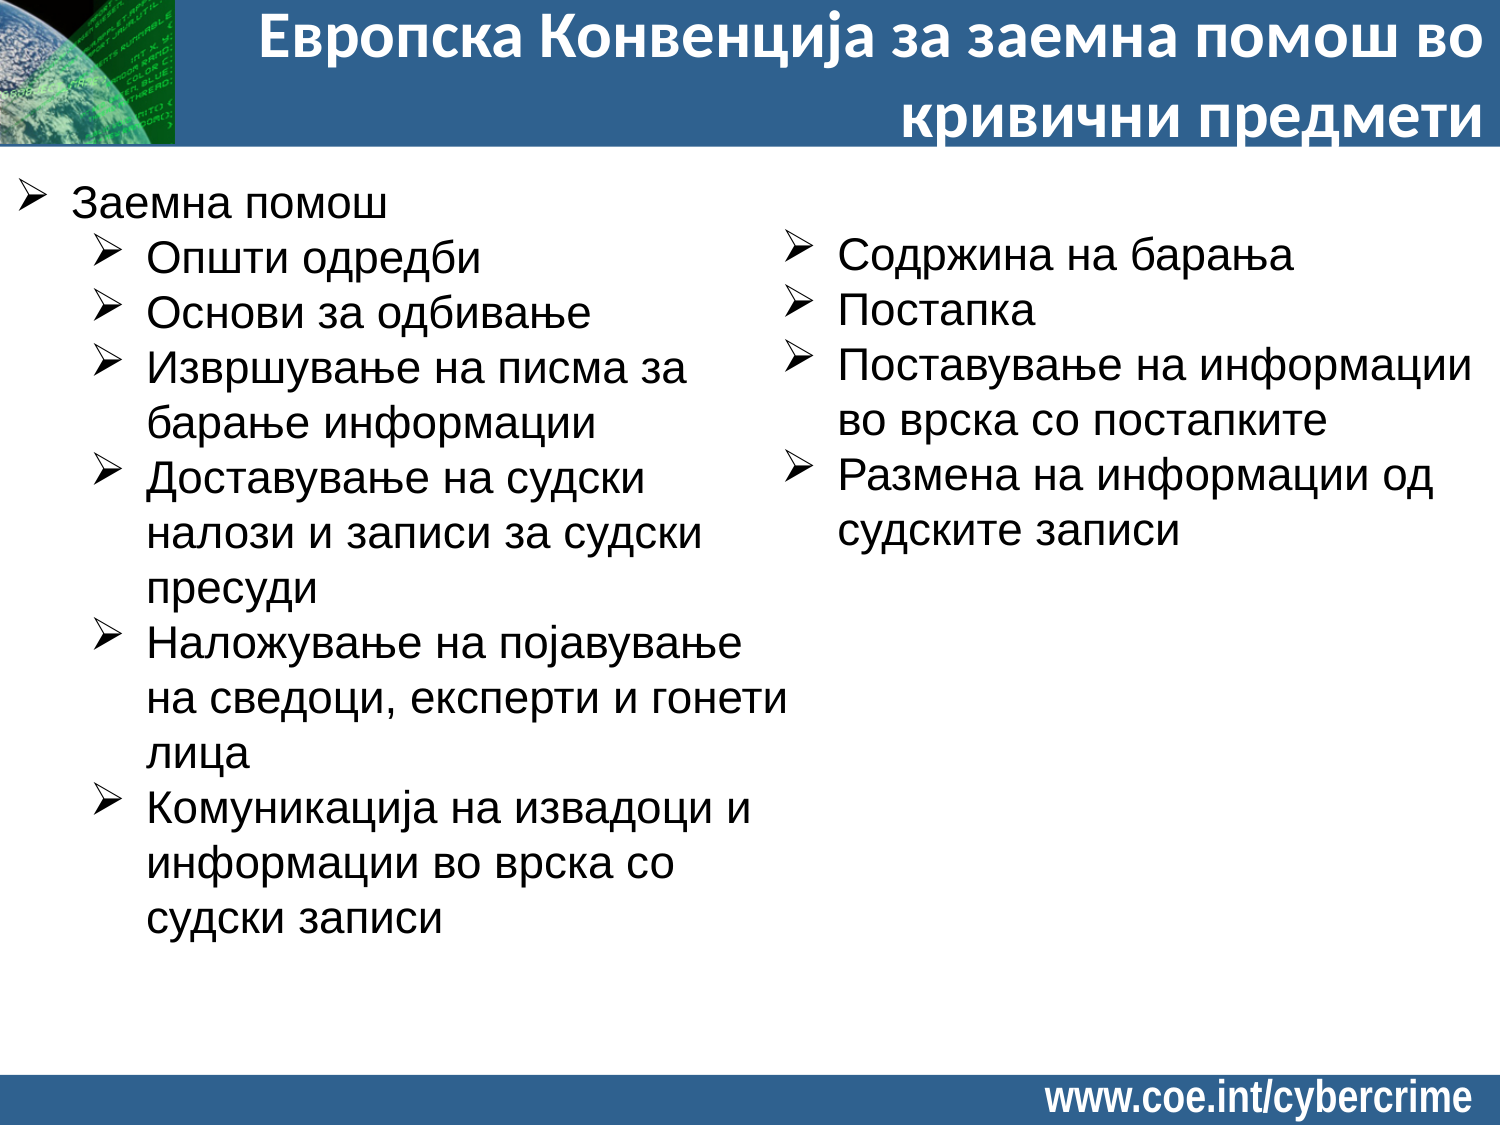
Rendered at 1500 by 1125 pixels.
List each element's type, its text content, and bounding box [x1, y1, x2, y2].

text_box Содржина на барања Постапка Поставување на информации во врска со постапките Размена на информации од судските записи [691, 162, 1500, 617]
text_box www.coe.int/cybercrime [1030, 1059, 1500, 1125]
text_box Заемна помош Општи одредби Основи за одбивање Извршување на писма за барање информации Доставување на судски налози и записи за судски пресуди Наложување на појавување на сведоци, експерти и гонети лица Комуникација на извадоци и информации во врска со судски записи [0, 165, 809, 1005]
text_box Европска Конвенција за заемна помош во кривични предмети [177, 0, 1500, 149]
picture [0, 0, 175, 144]
text_box [0, 1073, 1030, 1125]
